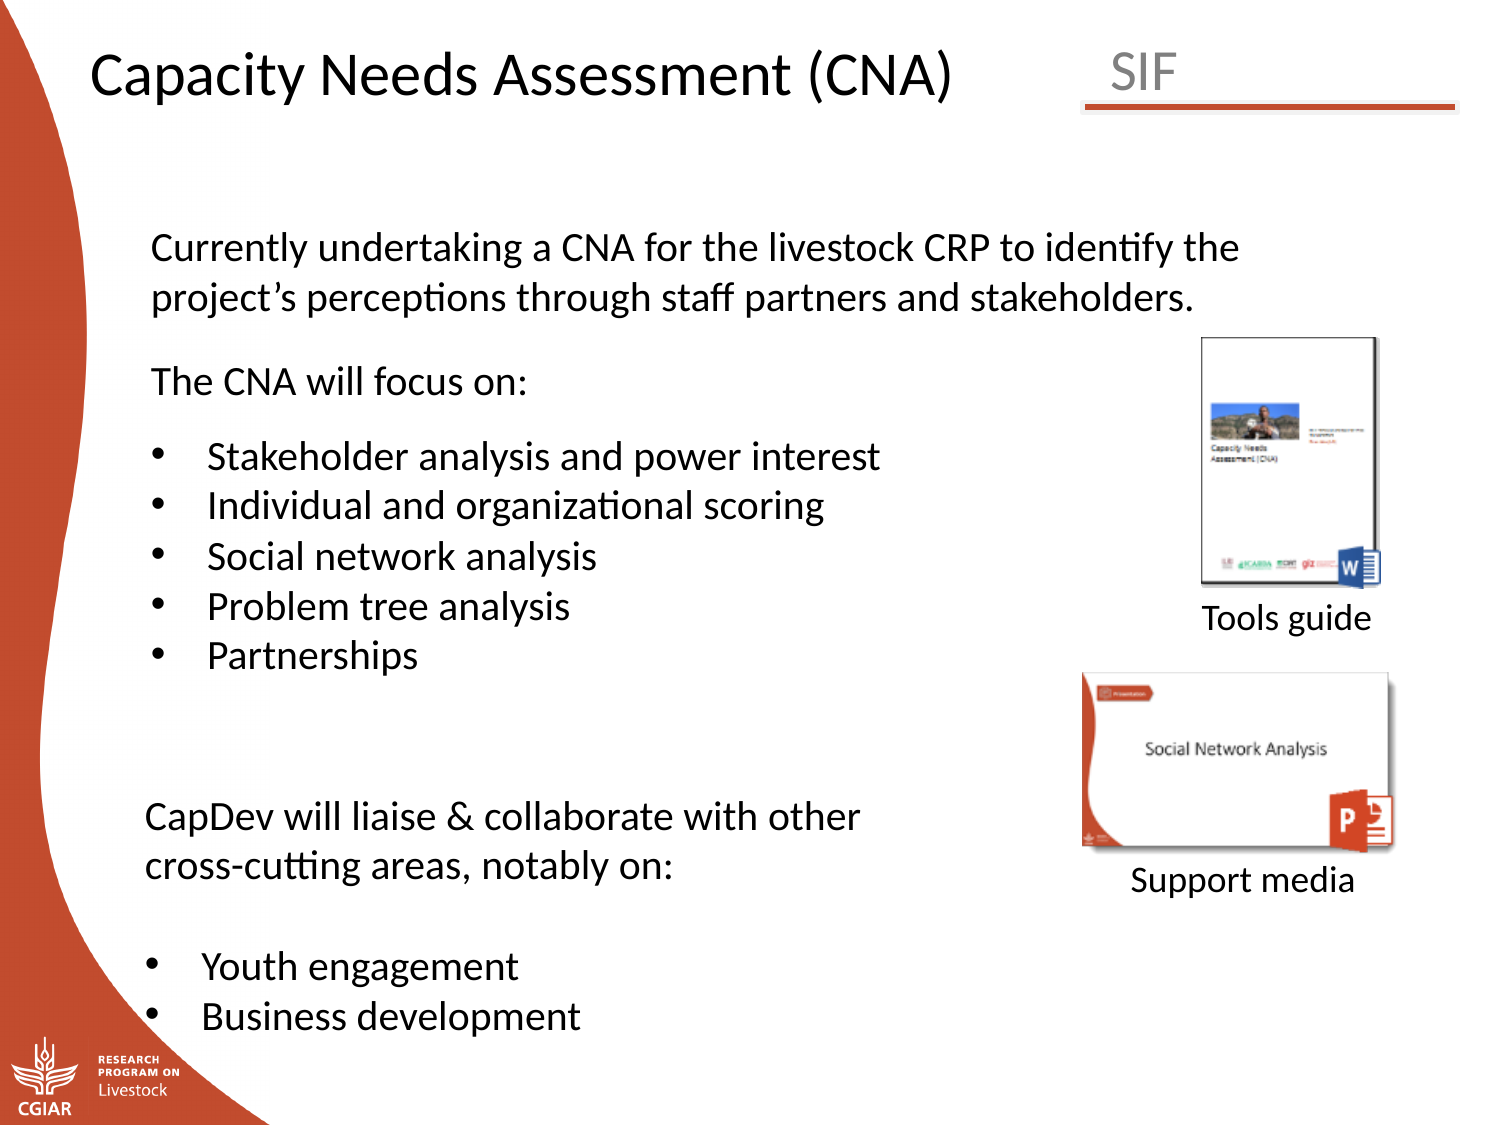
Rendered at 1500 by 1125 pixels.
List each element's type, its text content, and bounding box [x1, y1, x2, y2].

picture [0, 0, 270, 1125]
text_box CapDev will liaise & collaborate with other cross-cutting areas, notably on: Youth engagement Business development [130, 781, 970, 1091]
list Capacity Needs Assessment (CNA) [75, 24, 1095, 125]
text_box Tools guide [1155, 563, 1419, 645]
text_box SIF [1095, 24, 1471, 125]
text_box Support media [1111, 870, 1375, 908]
list Currently undertaking a CNA for the livestock CRP to identify the project’s perceptions through staff partners and stakeholders. The CNA will focus on: Stakeholder analysis and power interest Individual and organizational scoring Social network analysis Problem tree analysis Partnerships [135, 212, 1411, 938]
picture [1201, 337, 1382, 589]
picture [1082, 672, 1404, 862]
text_box [1080, 100, 1460, 115]
